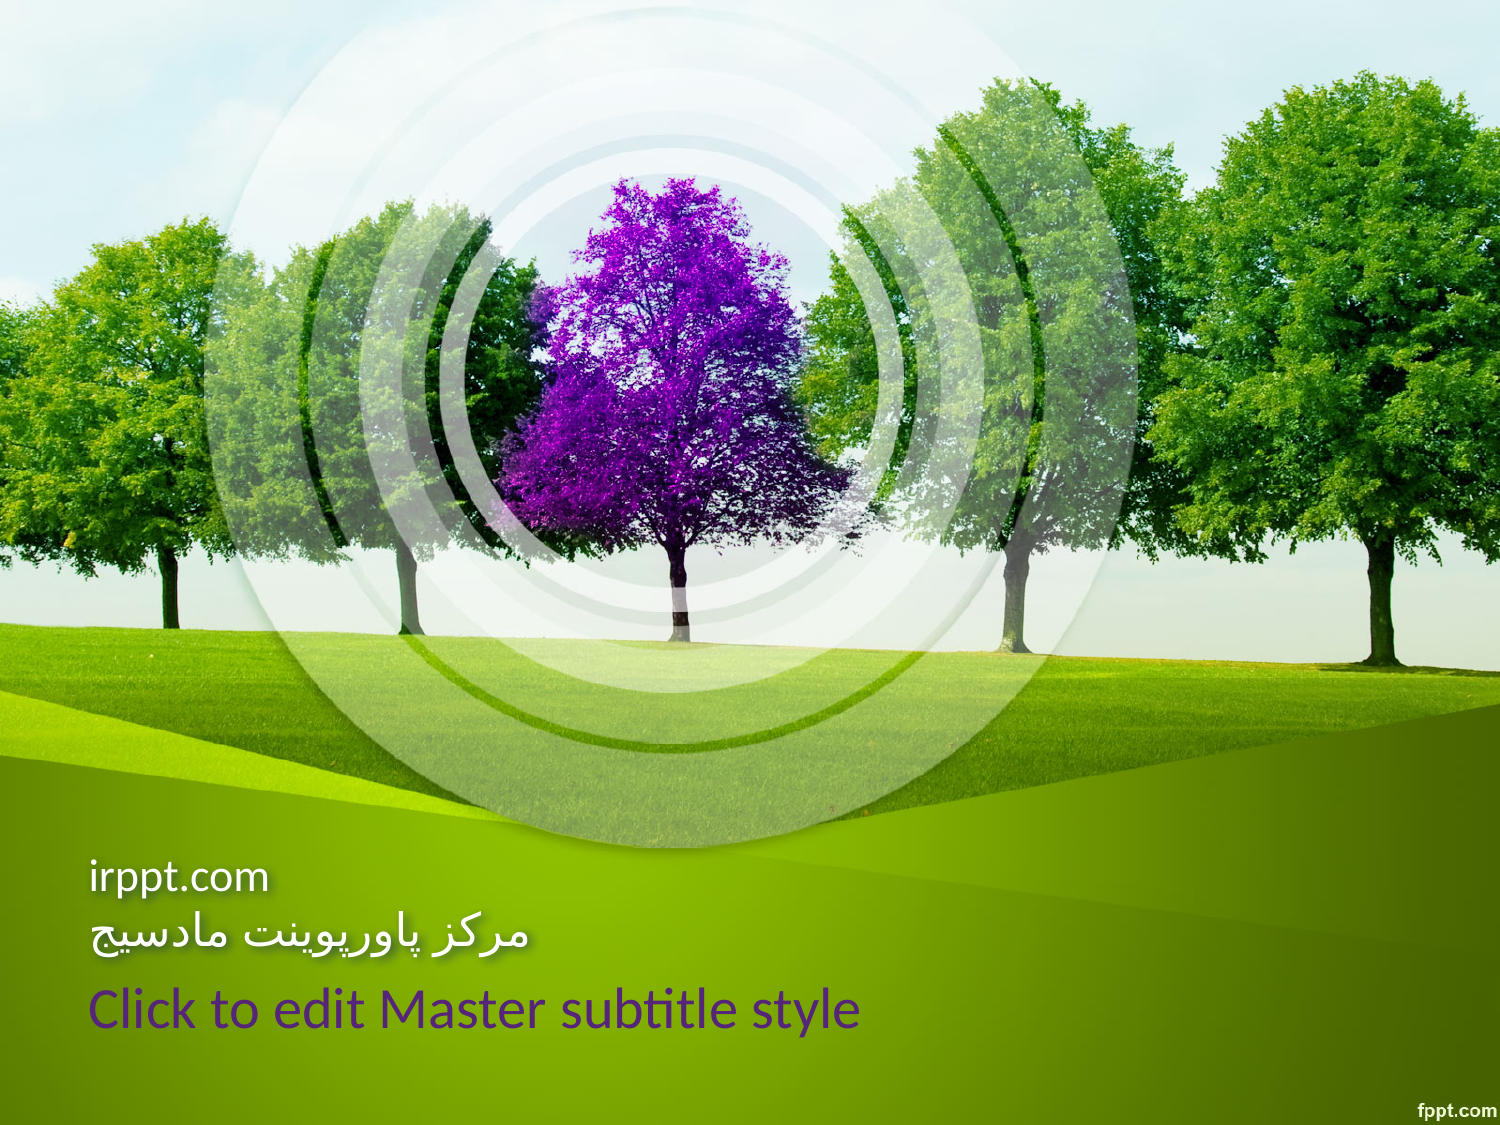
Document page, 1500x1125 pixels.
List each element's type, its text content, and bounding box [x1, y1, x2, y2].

title irppt.com مرکز پاورپوینت مادسیج [73, 838, 1427, 963]
picture [0, 0, 1500, 1125]
subtitle Click to edit Master subtitle style [73, 963, 1427, 1064]
